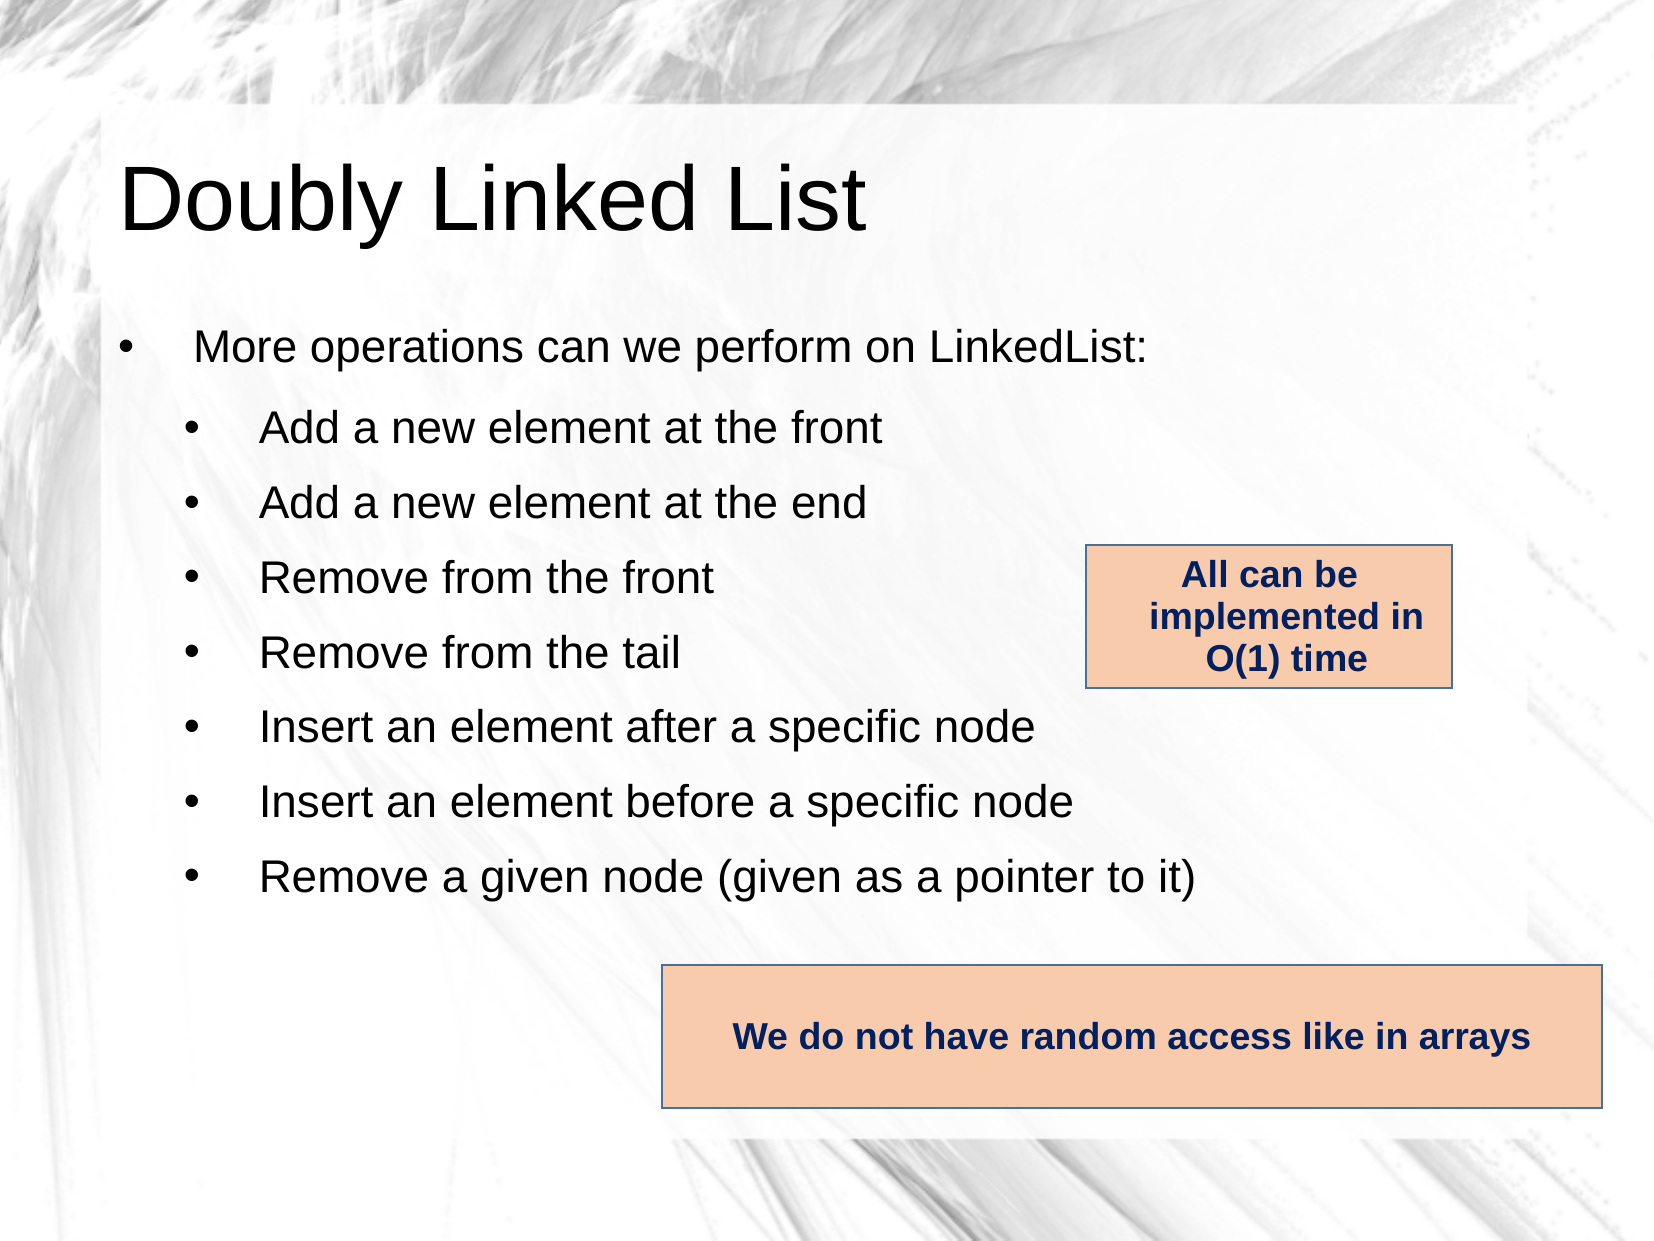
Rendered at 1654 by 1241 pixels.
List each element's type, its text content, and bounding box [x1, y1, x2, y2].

picture [0, 0, 1654, 1241]
text_box We do not have random access like in arrays [661, 965, 1602, 1109]
title Doubly Linked List [118, 112, 1506, 281]
text_box All can be implemented in O(1) time [1086, 545, 1452, 689]
list More operations can we perform on LinkedList: Add a new element at the front Add a new element at the end Remove from the front Remove from the tail Insert an element after a specific node Insert an element before a specific node Remove a given node (given as a pointer to it) [118, 319, 1571, 1109]
